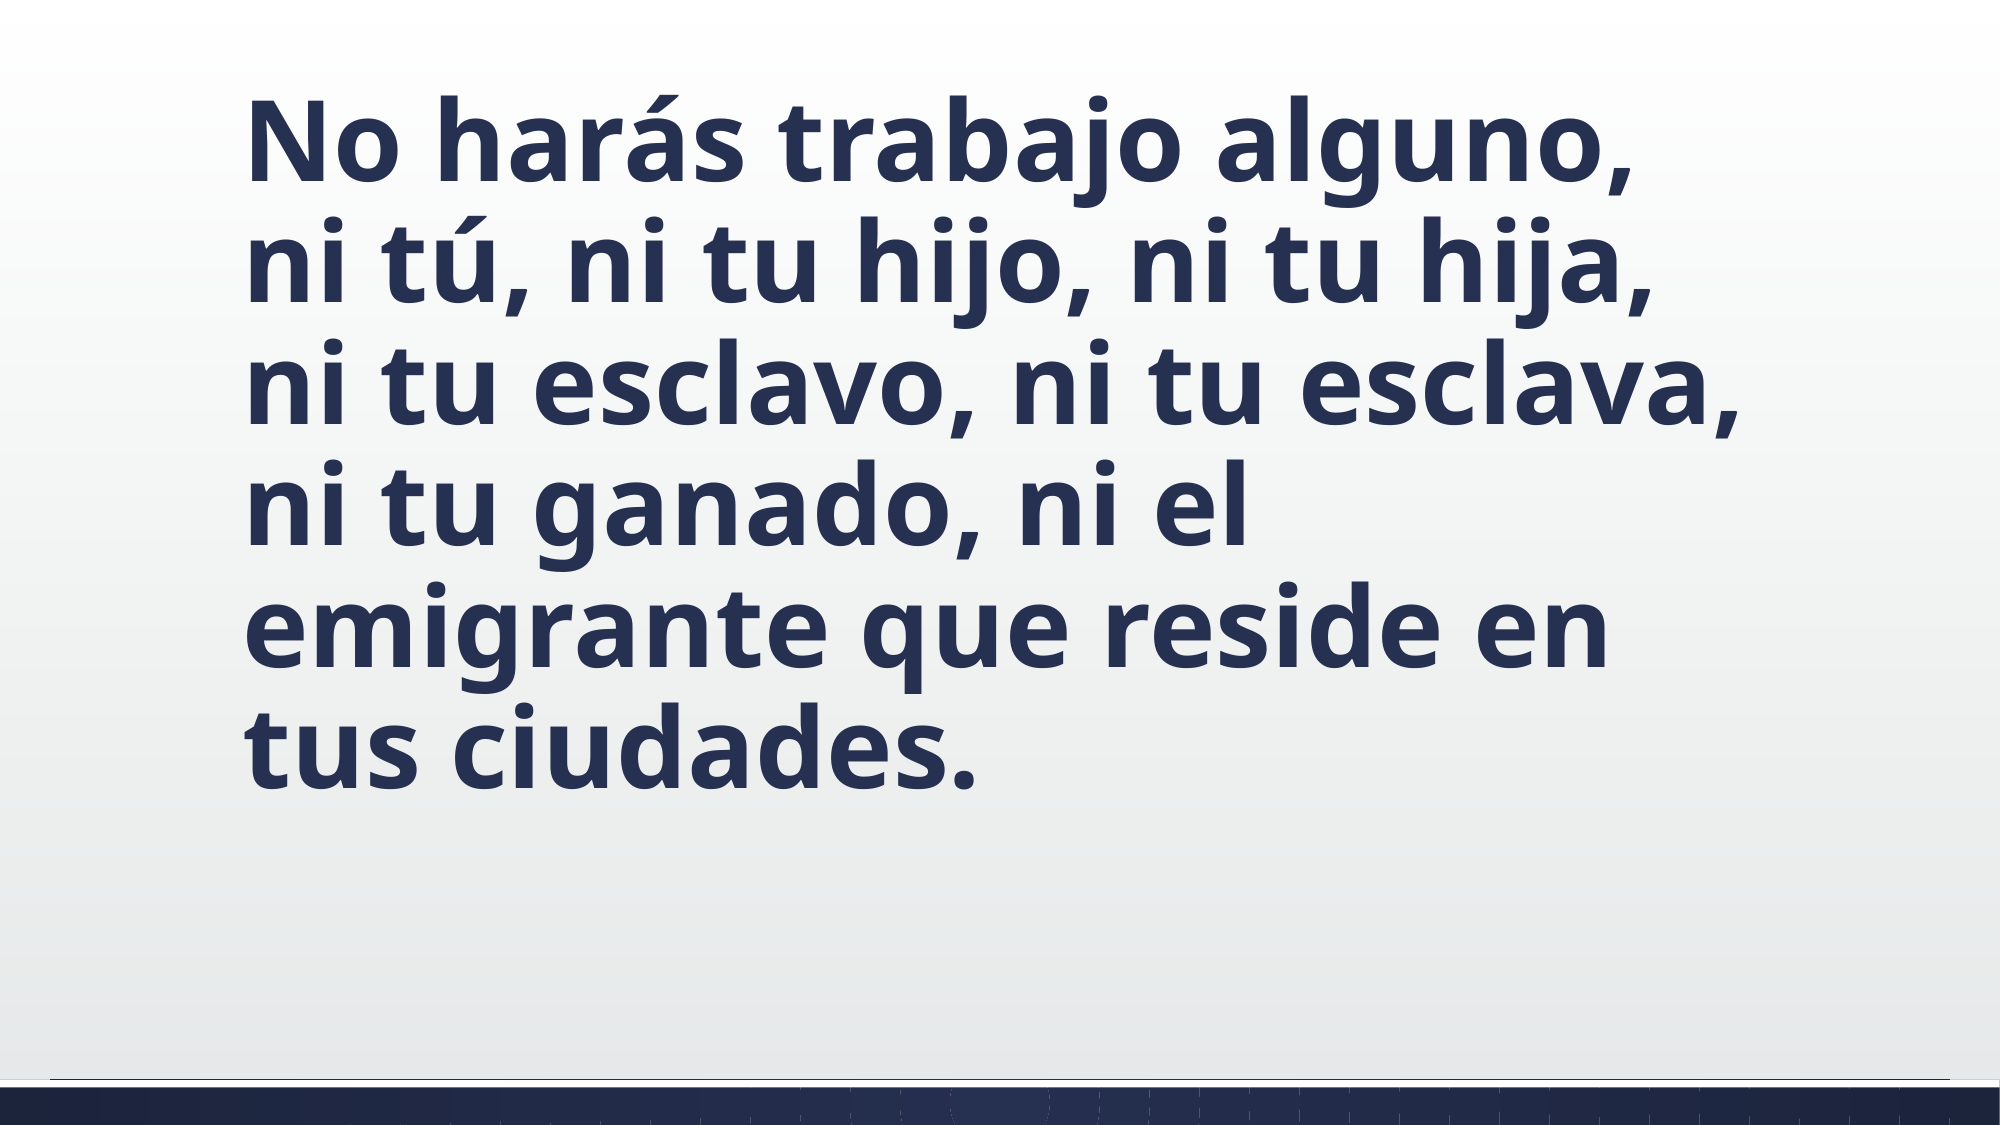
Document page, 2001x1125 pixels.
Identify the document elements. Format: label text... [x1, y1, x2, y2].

list No harás trabajo alguno, ni tú, ni tu hijo, ni tu hija, ni tu esclavo, ni tu esclava, ni tu ganado, ni el emigrante que reside en tus ciudades. [219, 76, 1780, 990]
